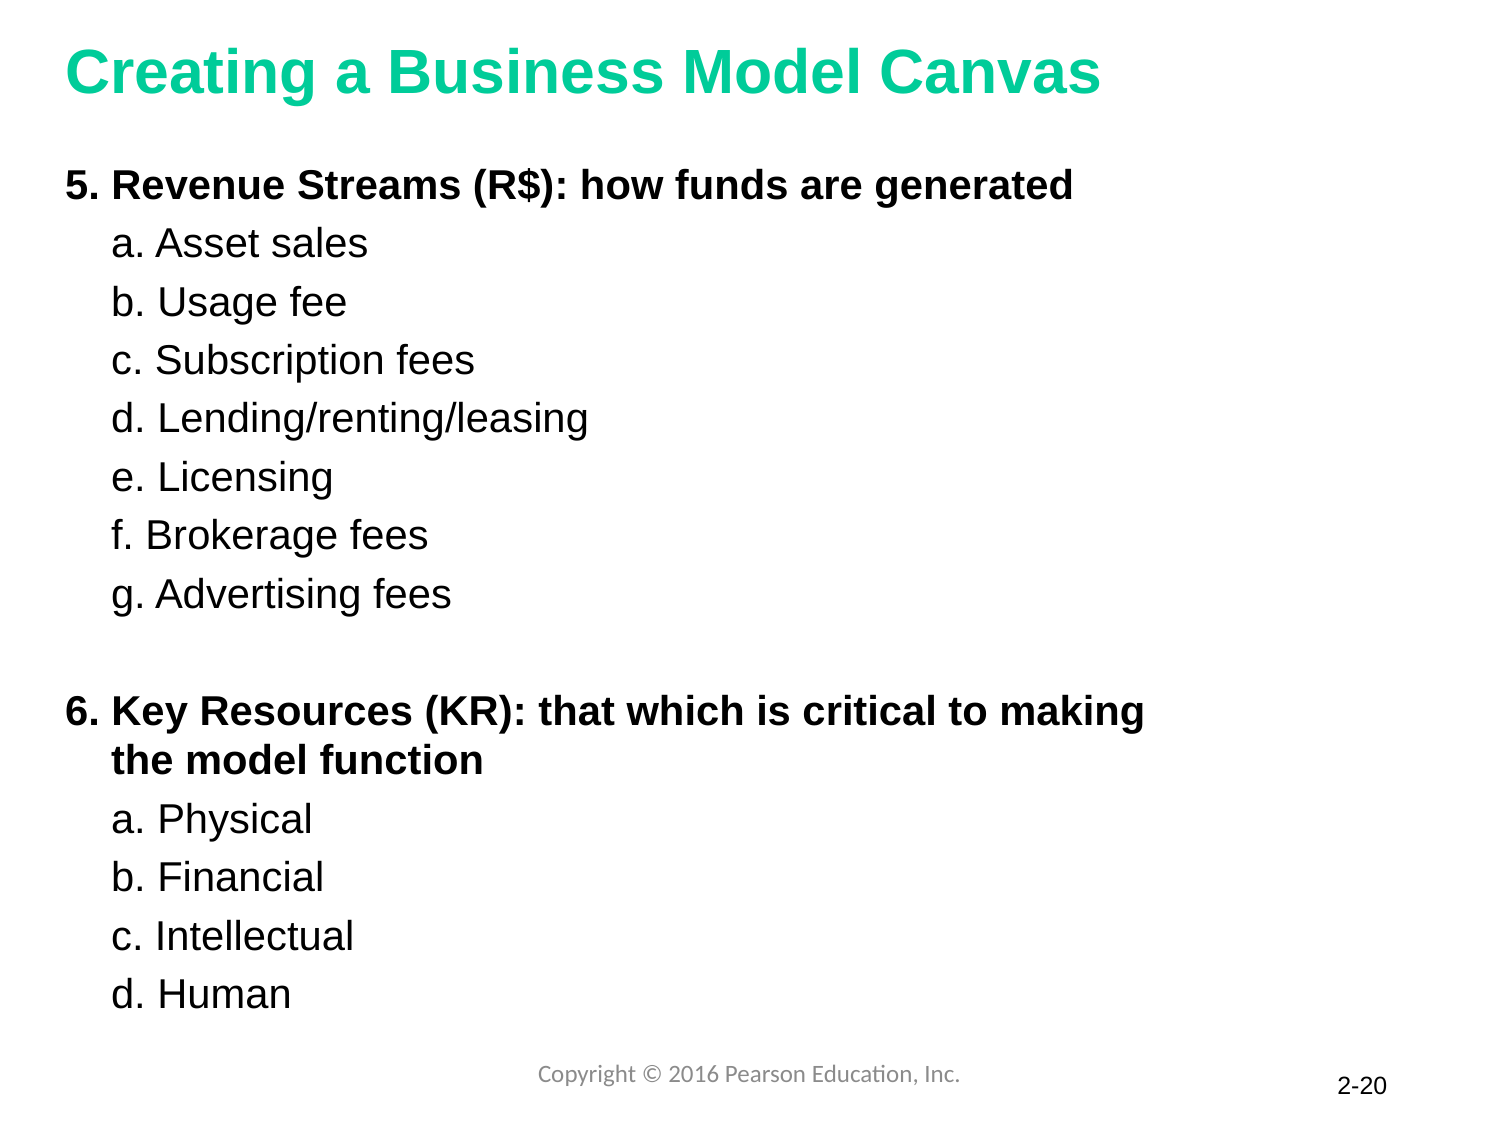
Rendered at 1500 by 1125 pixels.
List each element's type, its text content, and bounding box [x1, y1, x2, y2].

list 5. Revenue Streams (R$): how funds are generated a. Asset sales b. Usage fee c. Subscription fees d. Lending/renting/leasing e. Licensing f. Brokerage fees g. Advertising fees 6. Key Resources (KR): that which is critical to making the model function a. Physical b. Financial c. Intellectual d. Human [50, 149, 1500, 1125]
title Creating a Business Model Canvas [50, 0, 1400, 125]
footer Copyright © 2016 Pearson Education, Inc. [512, 1042, 988, 1103]
